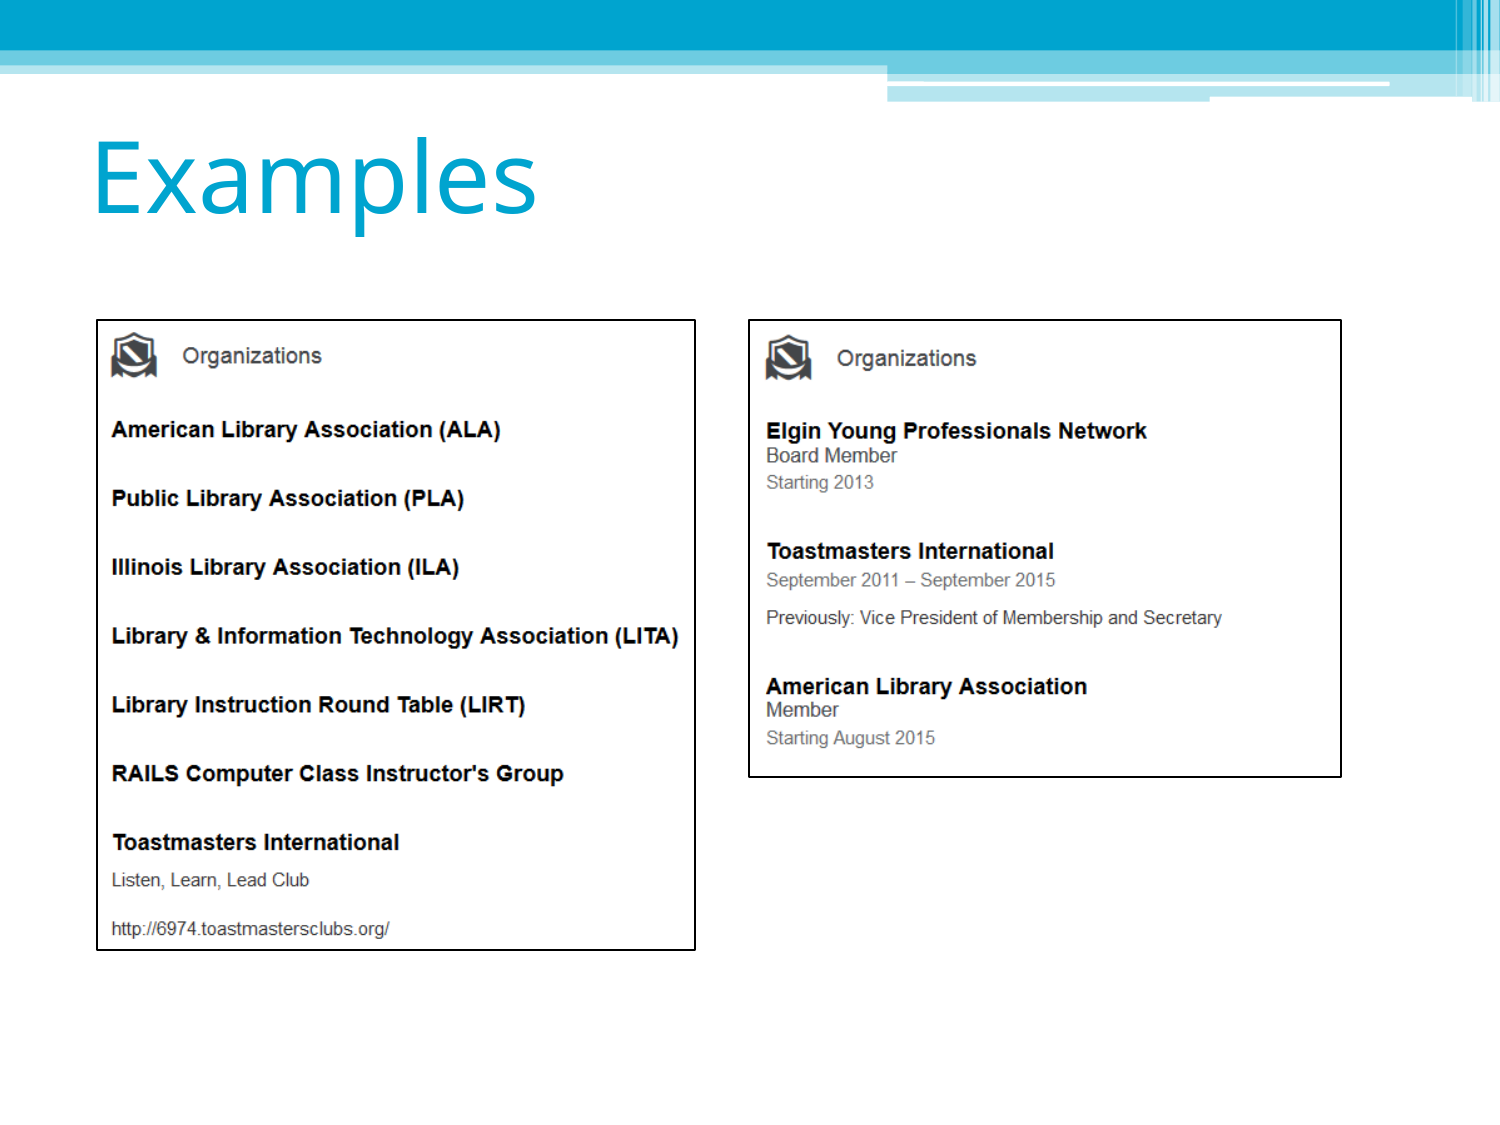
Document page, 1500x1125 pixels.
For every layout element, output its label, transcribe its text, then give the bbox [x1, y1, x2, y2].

title Examples [75, 85, 1425, 261]
picture [98, 321, 695, 949]
picture [749, 321, 1340, 777]
